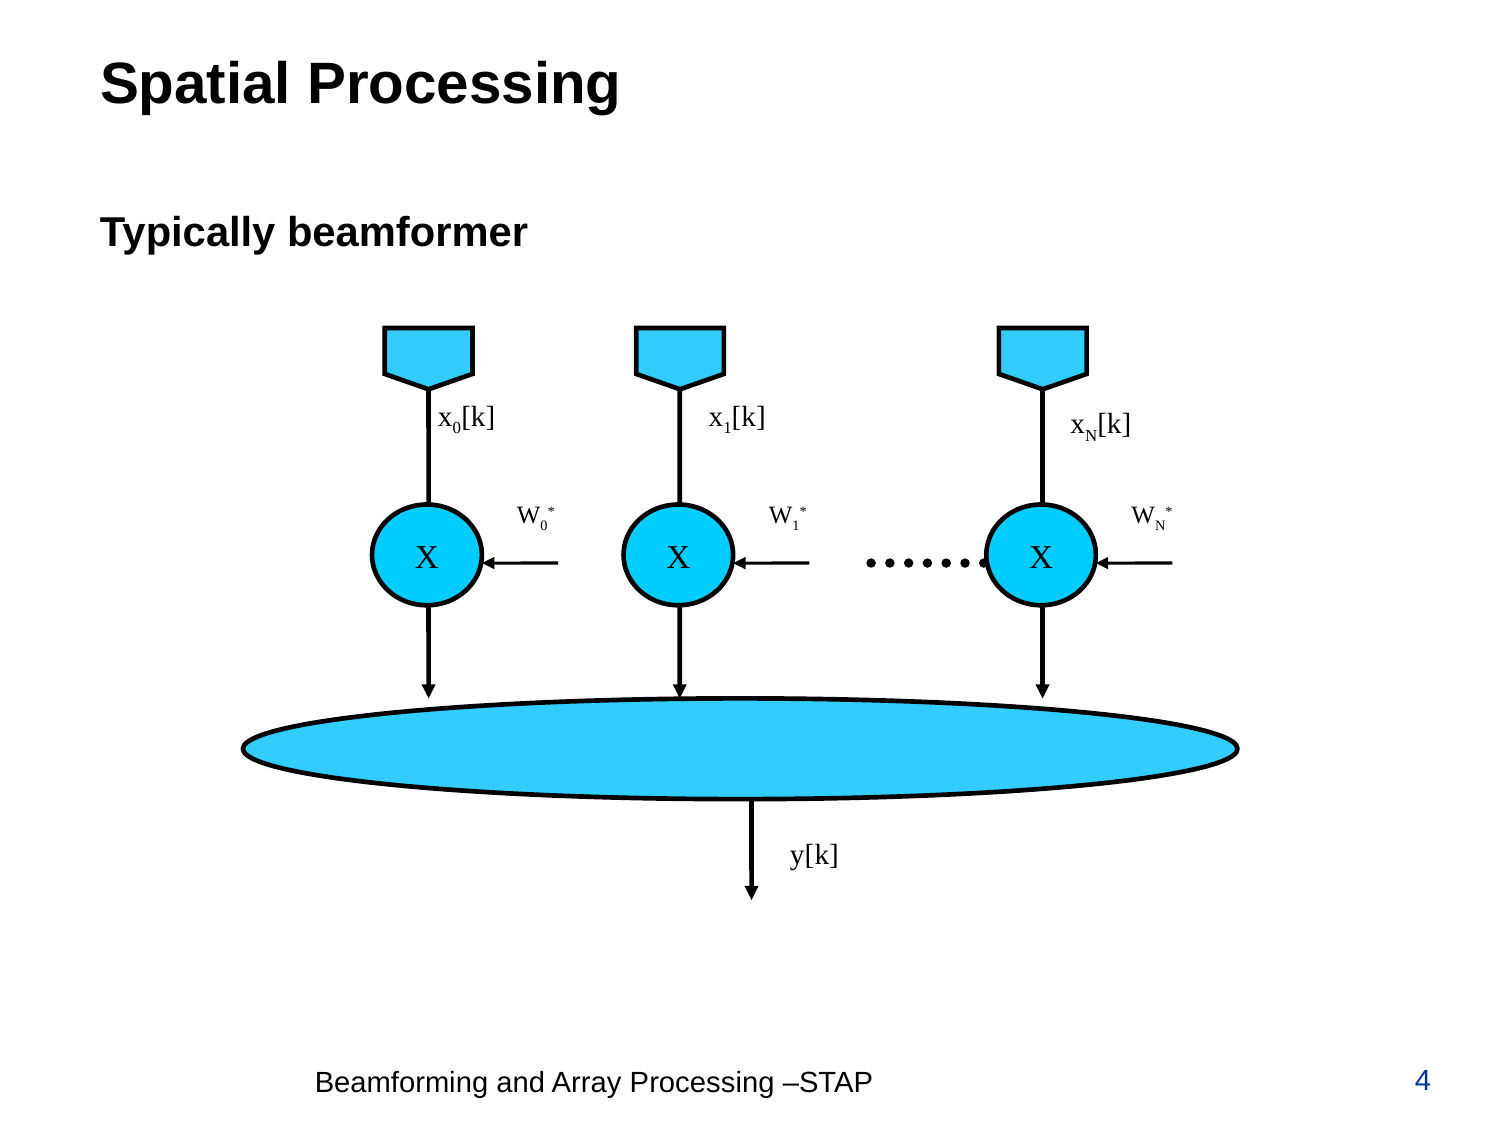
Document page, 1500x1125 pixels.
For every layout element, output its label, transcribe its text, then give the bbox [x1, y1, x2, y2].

slide_number 4 [1207, 1055, 1447, 1102]
title Spatial Processing [85, 37, 1361, 138]
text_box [242, 327, 1238, 901]
text_box Typically beamformer [85, 187, 1336, 275]
